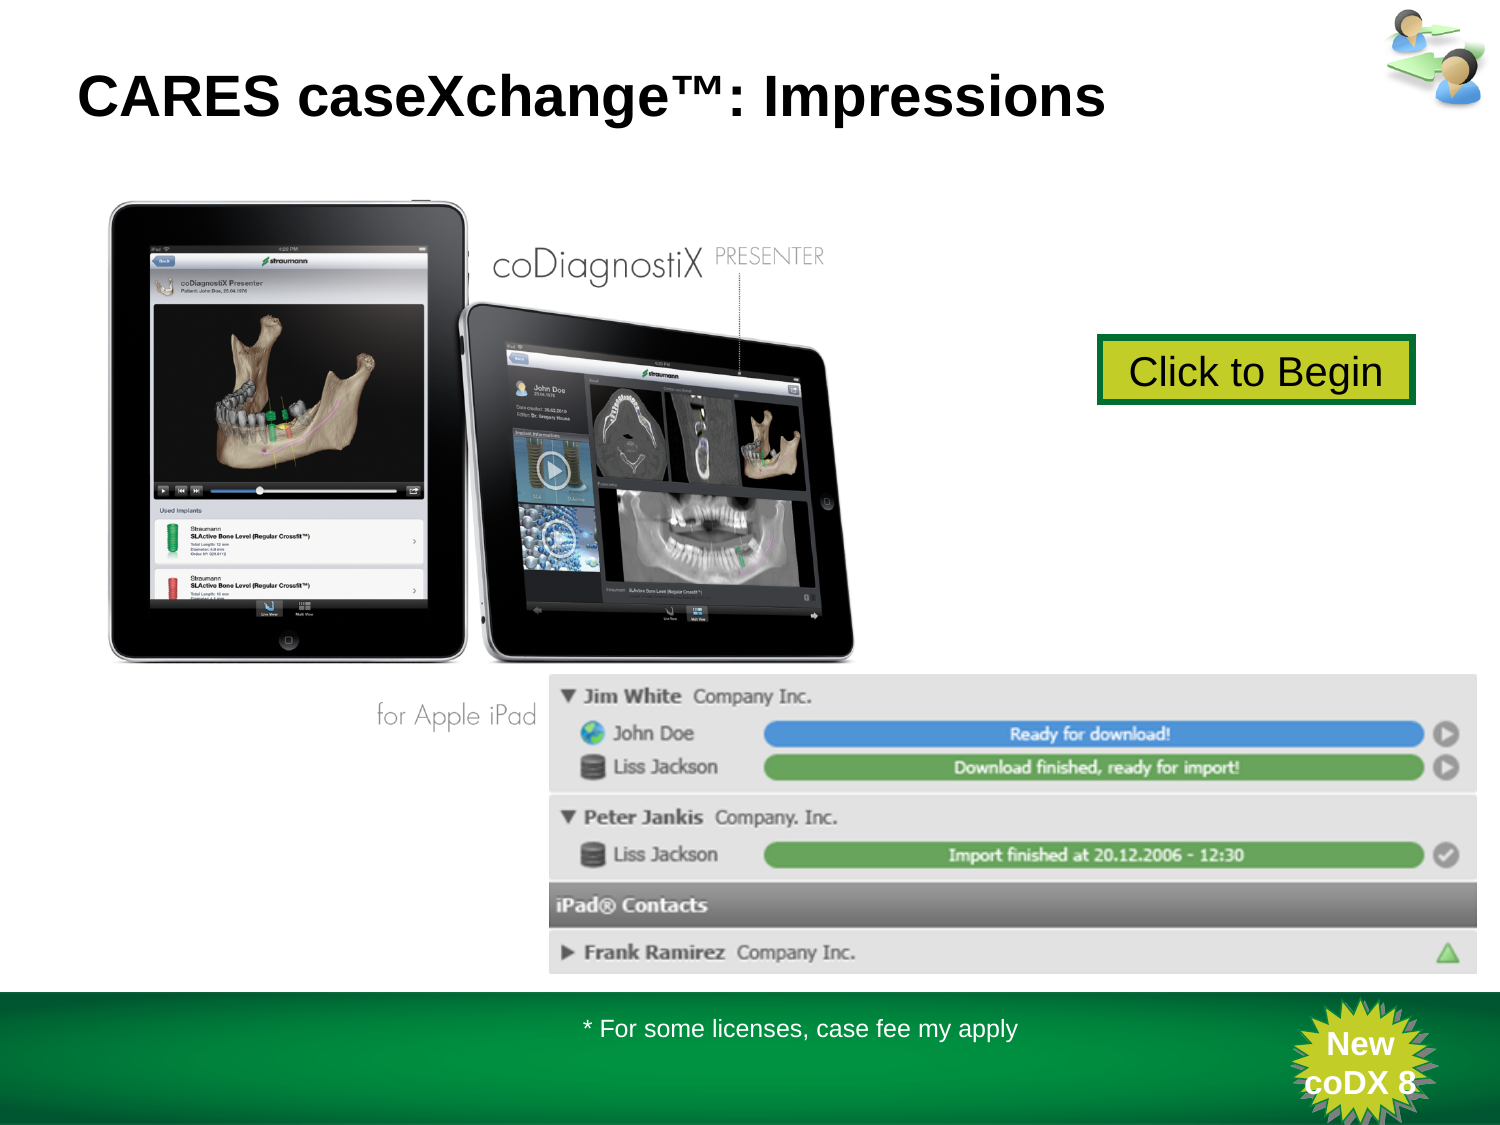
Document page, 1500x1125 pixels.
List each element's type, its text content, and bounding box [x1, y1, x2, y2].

picture [0, 162, 1477, 974]
picture [1350, 1117, 1360, 1125]
text_box * For some licenses, case fee my apply [582, 1012, 1068, 1043]
text_box Click to Begin [1099, 337, 1413, 403]
text_box New coDX 8 [1289, 998, 1433, 1125]
picture [0, 992, 1500, 1125]
picture [1368, 1116, 1380, 1125]
picture [1376, 1, 1496, 121]
title CARES caseXchange™: Impressions [62, 51, 1438, 239]
